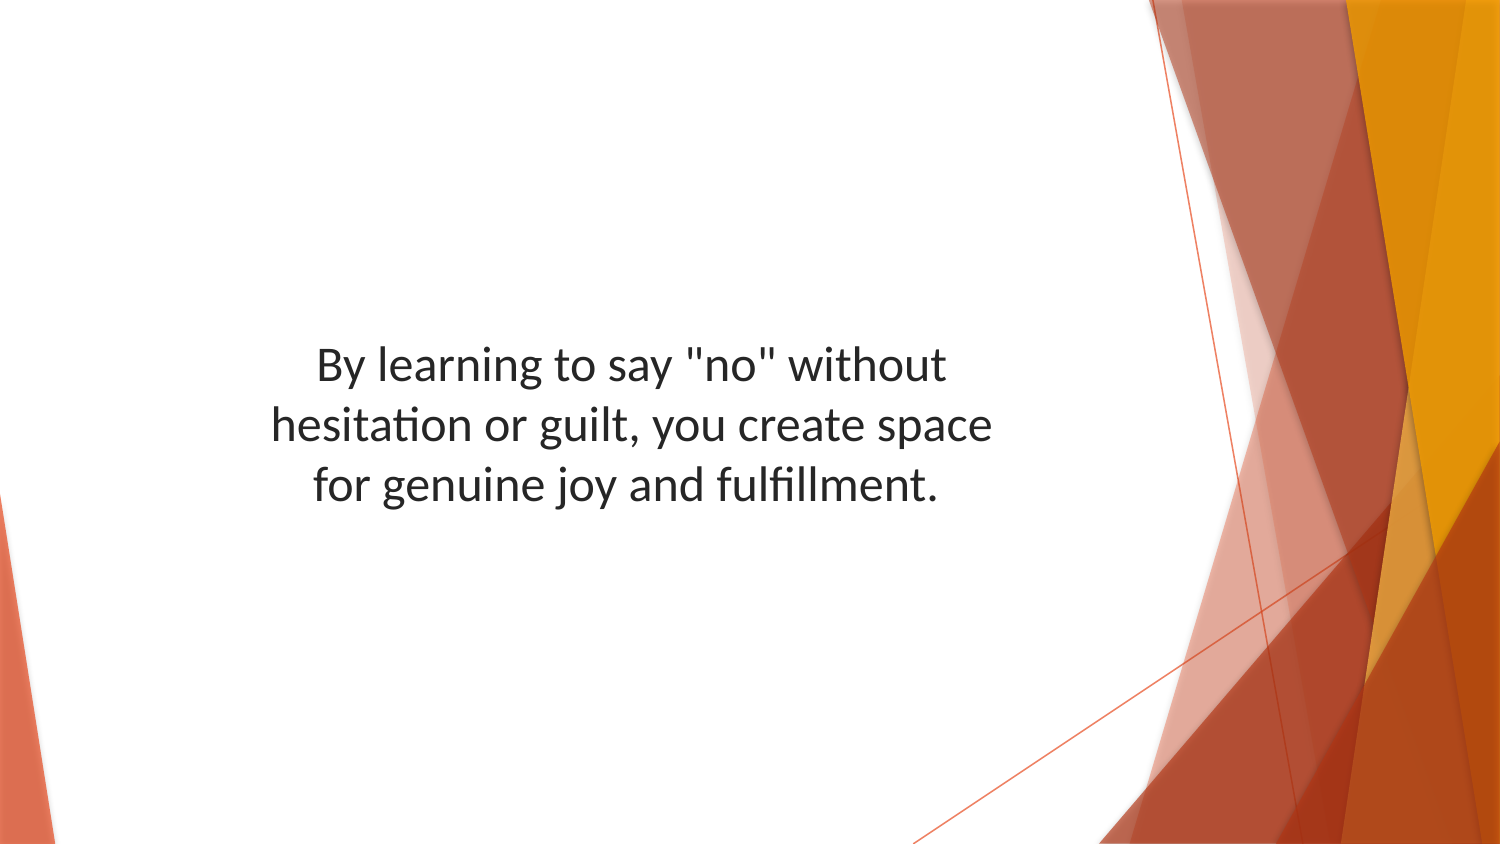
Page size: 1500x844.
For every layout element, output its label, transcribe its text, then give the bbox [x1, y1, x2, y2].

list By learning to say "no" without hesitation or guilt, you create space for genuine joy and fulfillment. [230, 197, 1034, 647]
